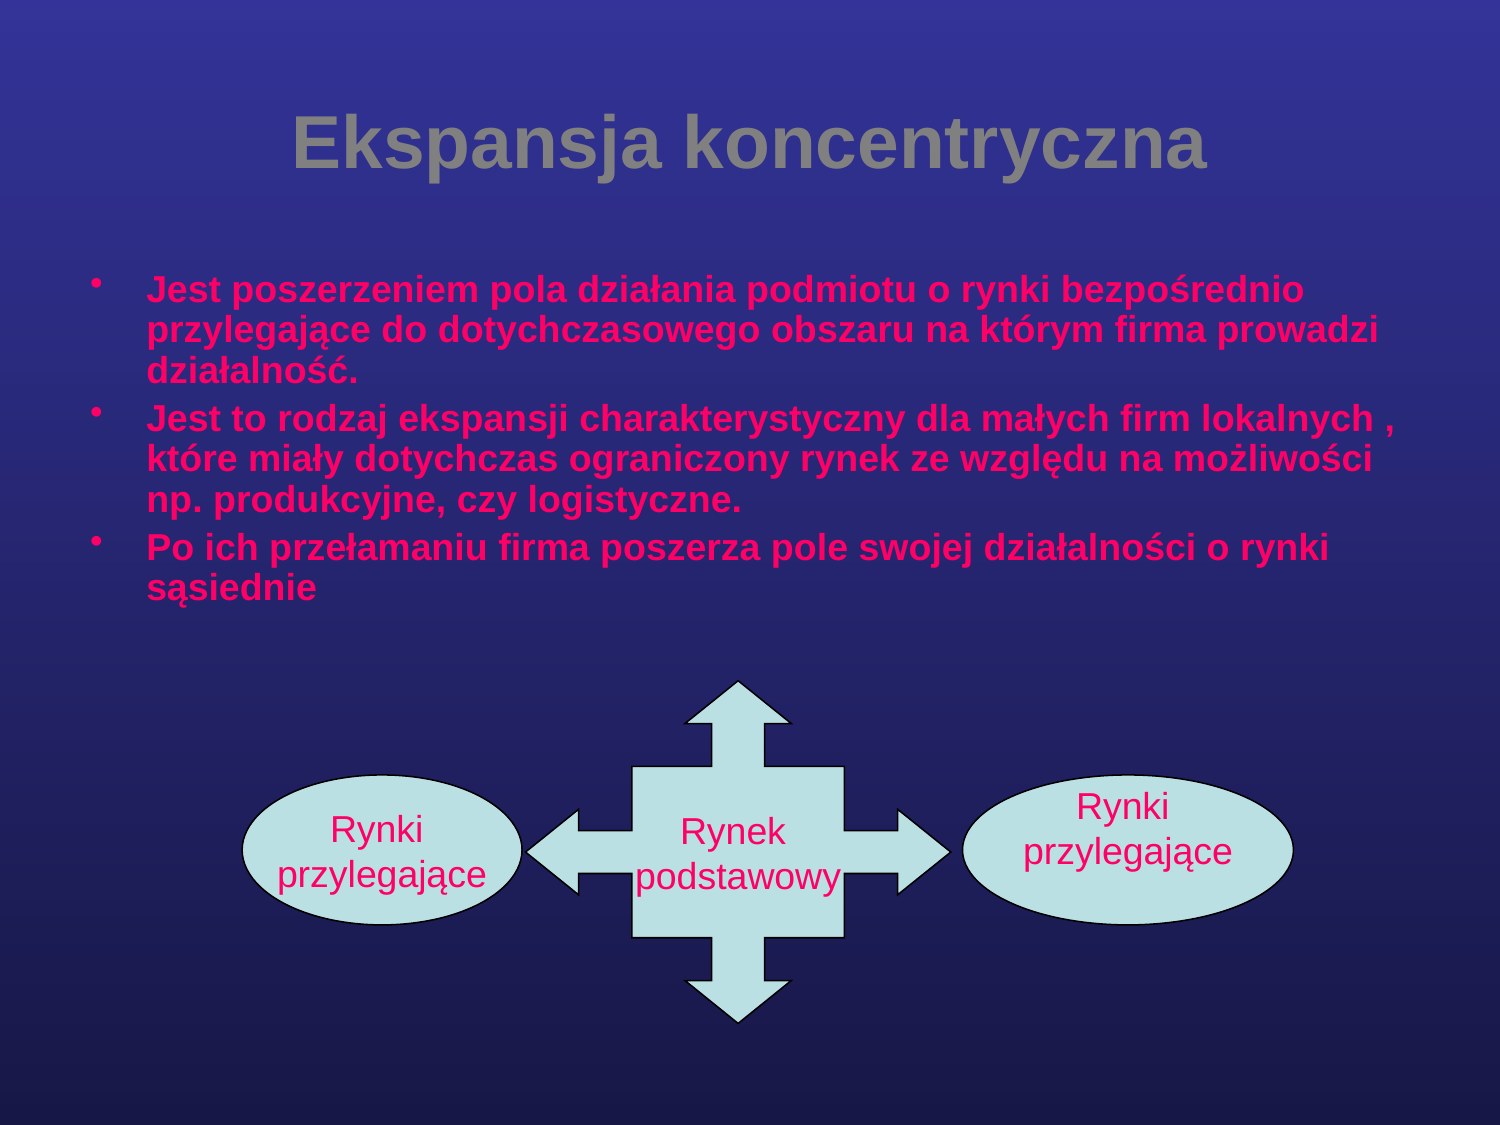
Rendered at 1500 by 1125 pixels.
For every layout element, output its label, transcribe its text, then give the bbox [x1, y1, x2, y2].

text_box Rynki przylegające [242, 774, 523, 925]
list Jest poszerzeniem pola działania podmiotu o rynki bezpośrednio przylegające do dotychczasowego obszaru na którym firma prowadzi działalność. Jest to rodzaj ekspansji charakterystyczny dla małych firm lokalnych , które miały dotychczas ograniczony rynek ze względu na możliwości np. produkcyjne, czy logistyczne. Po ich przełamaniu firma poszerza pole swojej działalności o rynki sąsiednie [74, 262, 1426, 1006]
title Ekspansja koncentryczna [74, 44, 1426, 233]
text_box Rynki przylegające [962, 774, 1294, 925]
text_box Rynek podstawowy [525, 680, 951, 1024]
